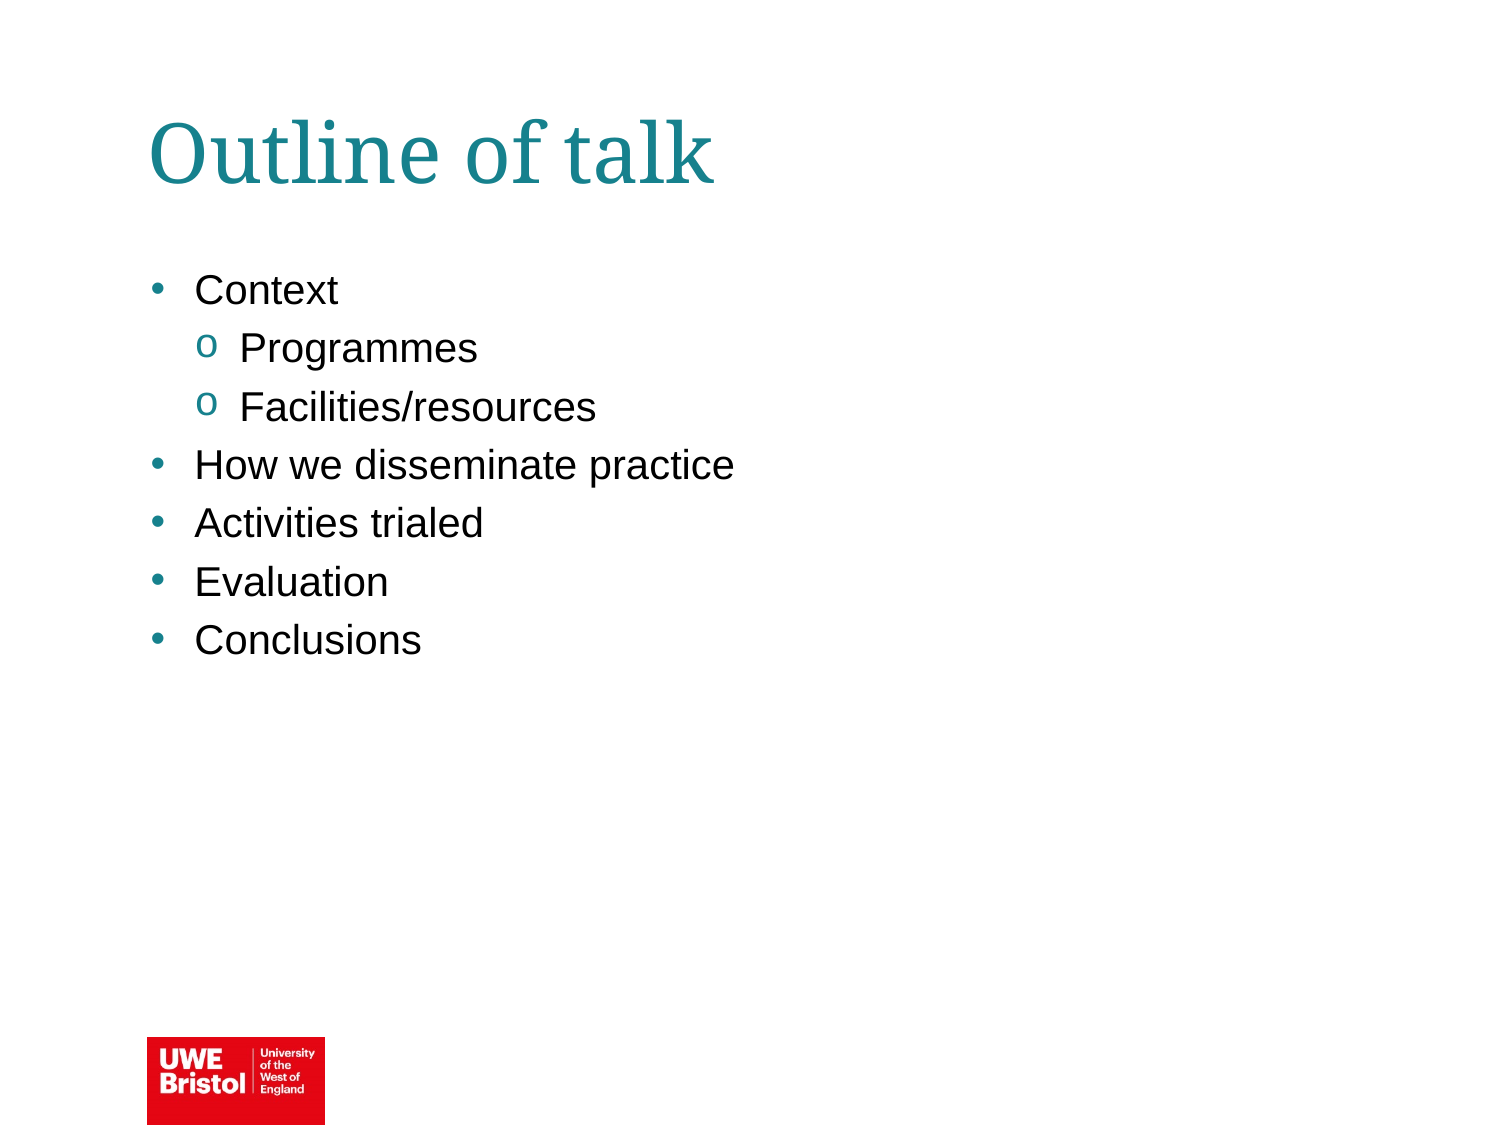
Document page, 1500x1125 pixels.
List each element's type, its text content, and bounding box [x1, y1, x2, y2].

list Context Programmes Facilities/resources How we disseminate practice Activities trialed Evaluation Conclusions [135, 255, 1217, 988]
picture [147, 1037, 325, 1125]
list Outline of talk [147, 113, 1217, 220]
